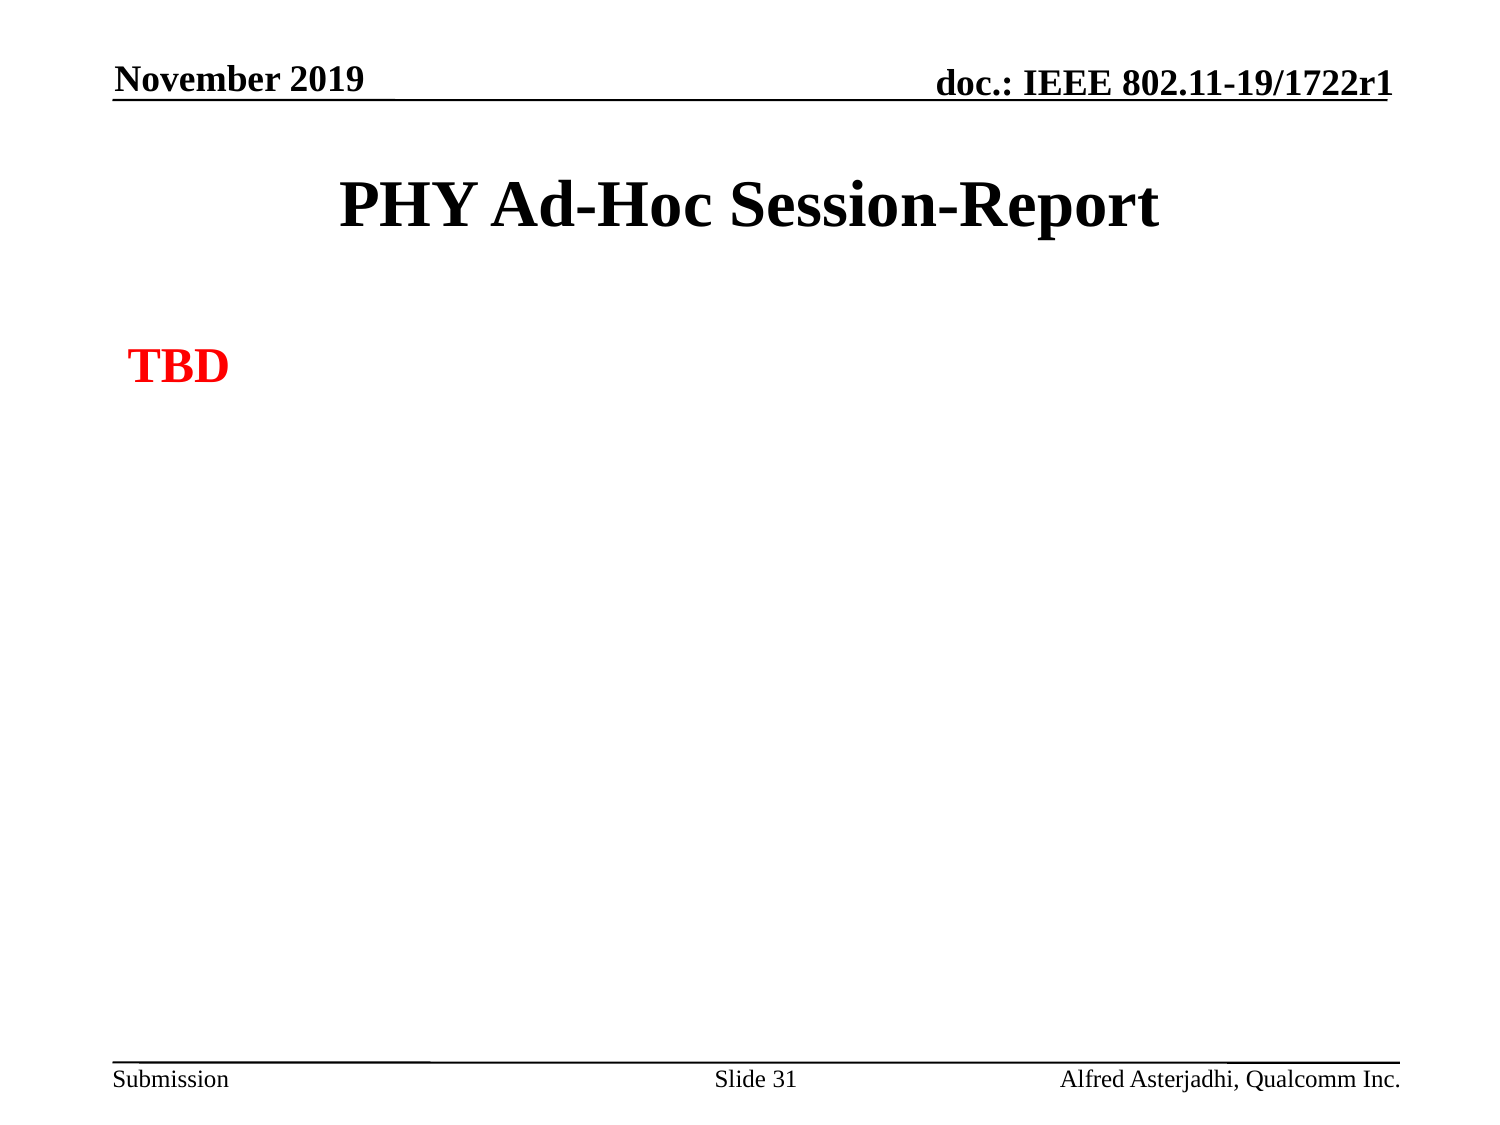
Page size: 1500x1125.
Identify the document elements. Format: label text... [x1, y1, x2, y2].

footer Alfred Asterjadhi, Qualcomm Inc. [878, 1061, 1402, 1093]
title PHY Ad-Hoc Session-Report [112, 112, 1388, 288]
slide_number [114, 54, 423, 100]
list TBD [112, 324, 1388, 1000]
slide_number Slide 31 [712, 1061, 800, 1123]
